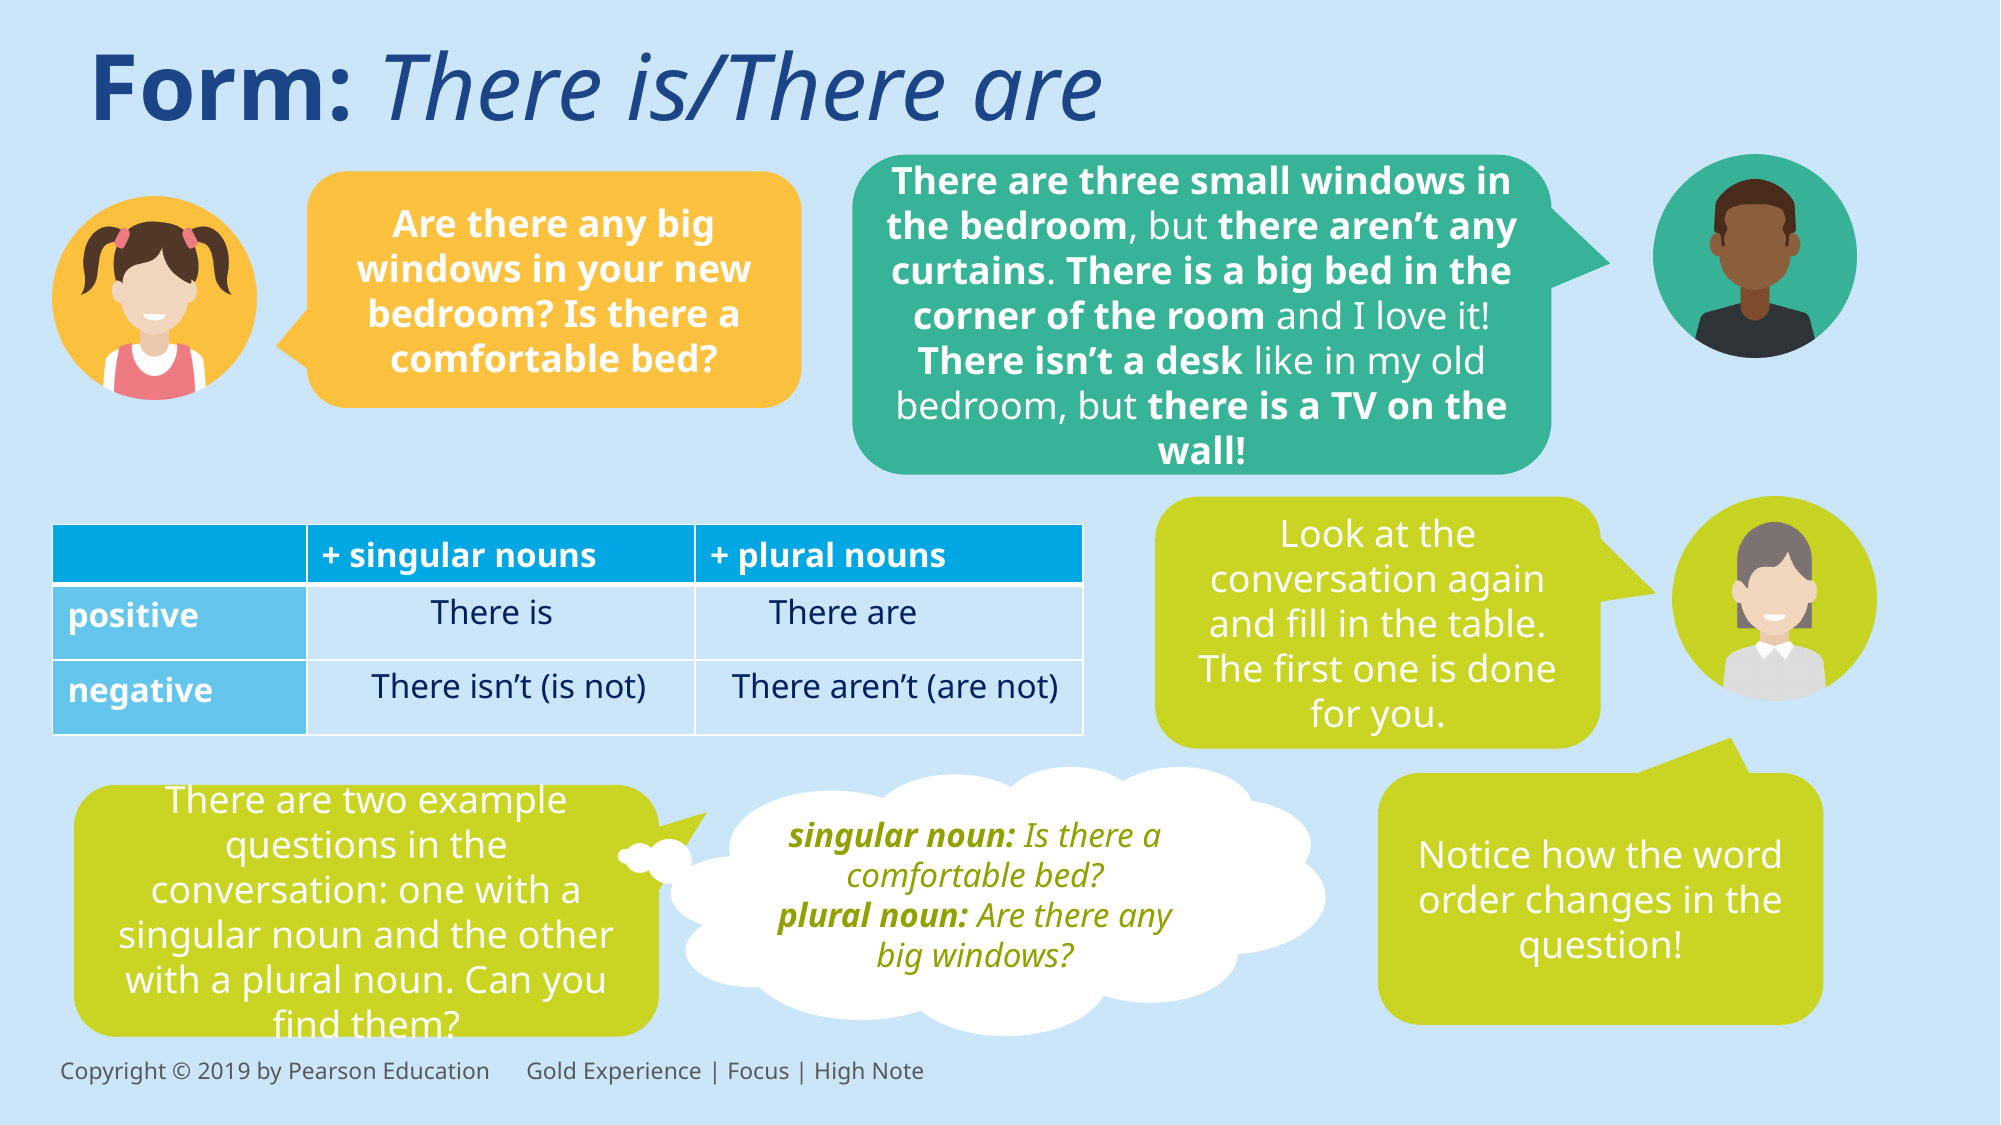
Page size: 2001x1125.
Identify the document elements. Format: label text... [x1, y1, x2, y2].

text_box Look at the conversation again and fill in the table. The first one is done for you. [1153, 494, 1658, 751]
picture [1672, 496, 1877, 701]
text_box There are two example questions in the conversation: one with a singular noun and the other with a plural noun. Can you find them? [71, 782, 709, 1039]
text_box There are [754, 584, 933, 639]
text_box Are there any big windows in your new bedroom? Is there a comfortable bed? [273, 169, 804, 411]
table_header [53, 525, 306, 582]
title Form: There is/There are [73, 33, 1827, 250]
table_cell [696, 661, 1082, 734]
text_box Notice how the word order changes in the question! [1375, 735, 1826, 1027]
text_box singular noun: Is there a comfortable bed? plural noun: Are there any big windows? [617, 766, 1326, 1037]
text_box There isn’t (is not) [356, 657, 662, 713]
table_cell [308, 587, 694, 659]
table_cell [308, 661, 694, 734]
table_header + singular nouns [308, 525, 694, 582]
footer Copyright © 2019 by Pearson Education Gold Experience | Focus | High Note [45, 1040, 1084, 1101]
picture [1653, 154, 1857, 359]
picture [52, 196, 257, 401]
table_cell [696, 587, 1082, 659]
text_box There aren’t (are not) [717, 657, 1074, 713]
table_cell negative [53, 661, 306, 734]
text_box There is [415, 584, 569, 639]
text_box There are three small windows in the bedroom, but there aren’t any curtains. There is a big bed in the corner of the room and I love it! There isn’t a desk like in my old bedroom, but there is a TV on the wall! [850, 152, 1613, 477]
table_header + plural nouns [696, 525, 1082, 582]
table_cell positive [53, 587, 306, 659]
